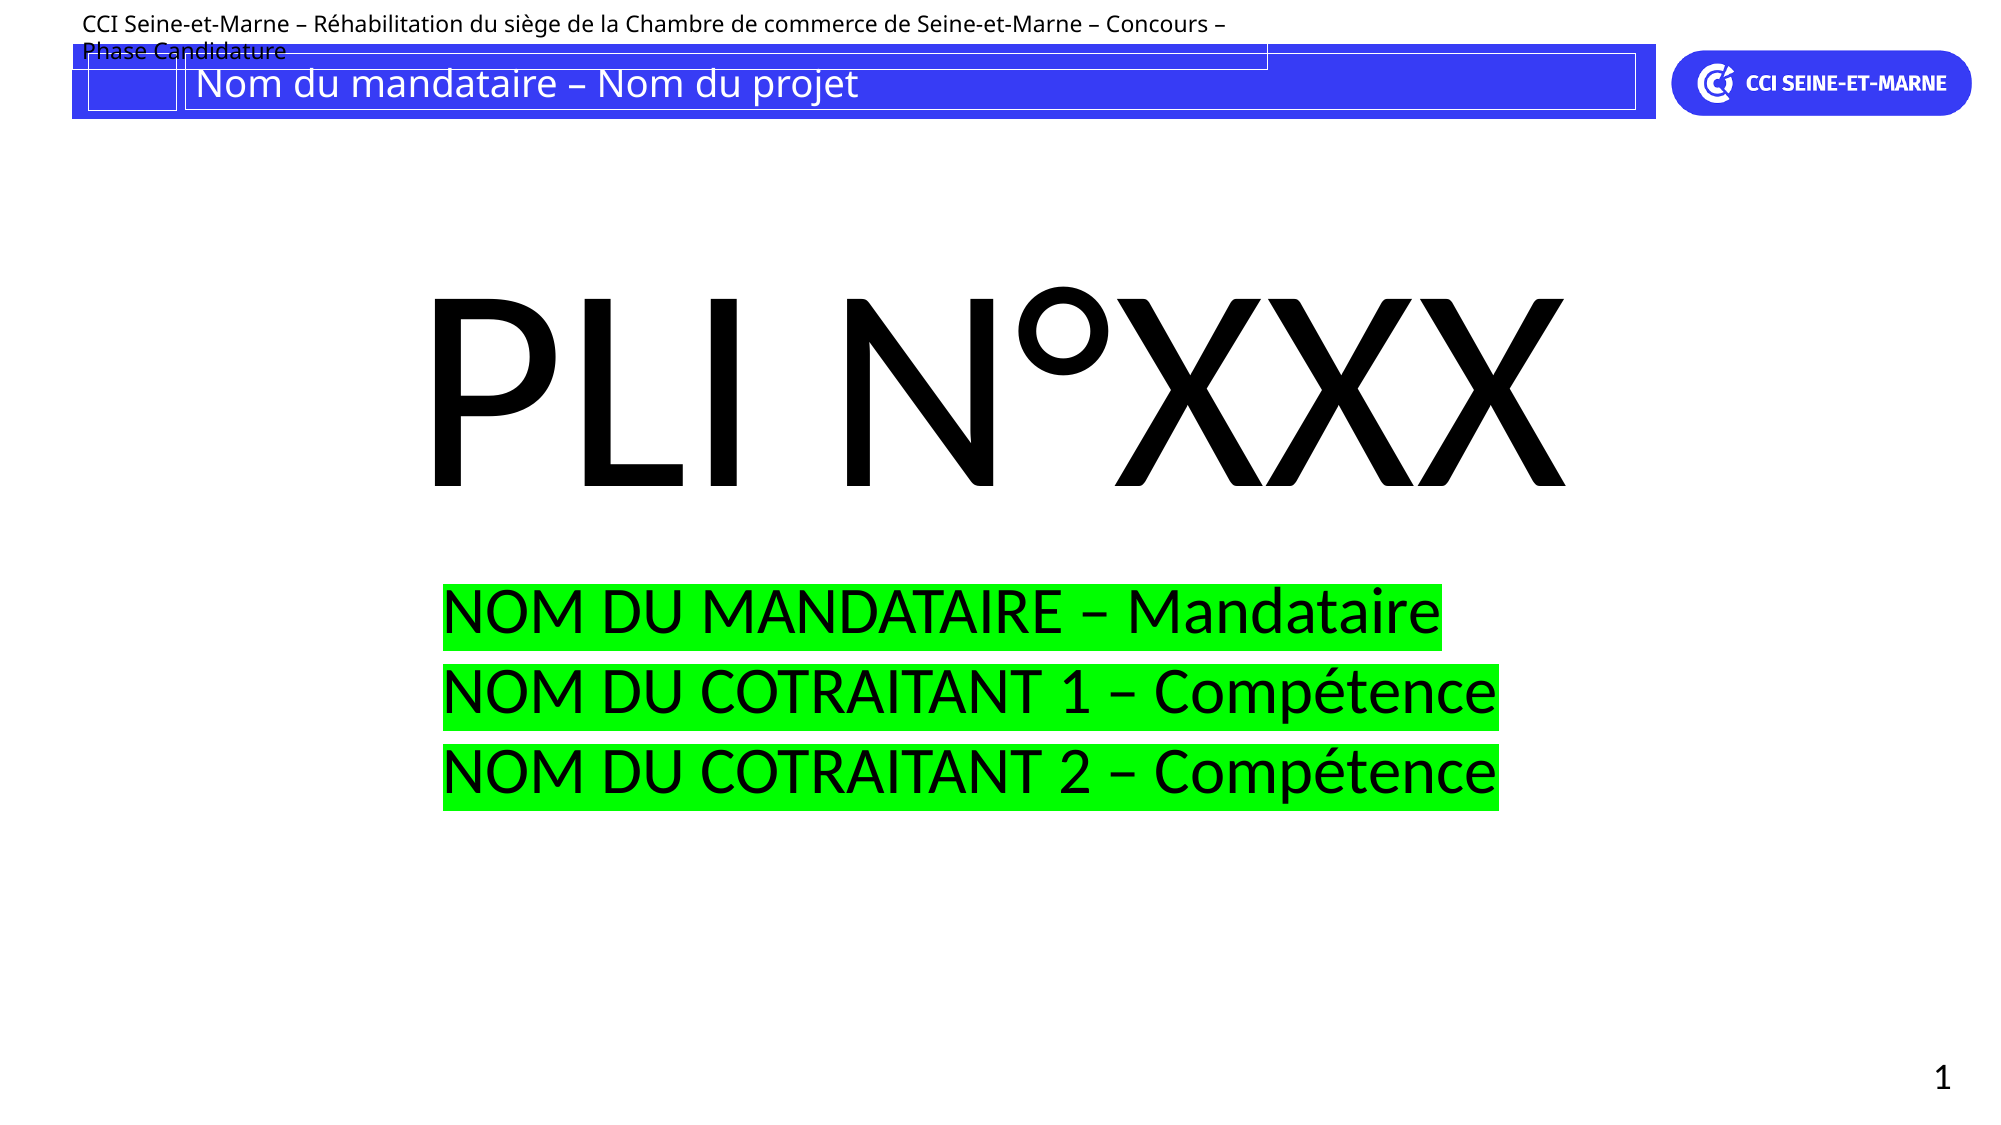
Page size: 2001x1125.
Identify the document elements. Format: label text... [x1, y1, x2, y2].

text_box NOM DU MANDATAIRE – Mandataire NOM DU COTRAITANT 1 – Compétence NOM DU COTRAITANT 2 – Compétence [437, 562, 1591, 858]
text_box [88, 70, 177, 111]
text_box [71, 43, 1657, 120]
text_box PLI N°XXX [409, 190, 1775, 641]
text_box CCI Seine-et-Marne – Réhabilitation du siège de la Chambre de commerce de Seine-et-Marne – Concours – Phase Candidature [72, 4, 1268, 70]
text_box Nom du mandataire – Nom du projet [185, 53, 1636, 110]
picture [1671, 50, 1972, 116]
text_box 1 [1918, 1044, 1964, 1105]
